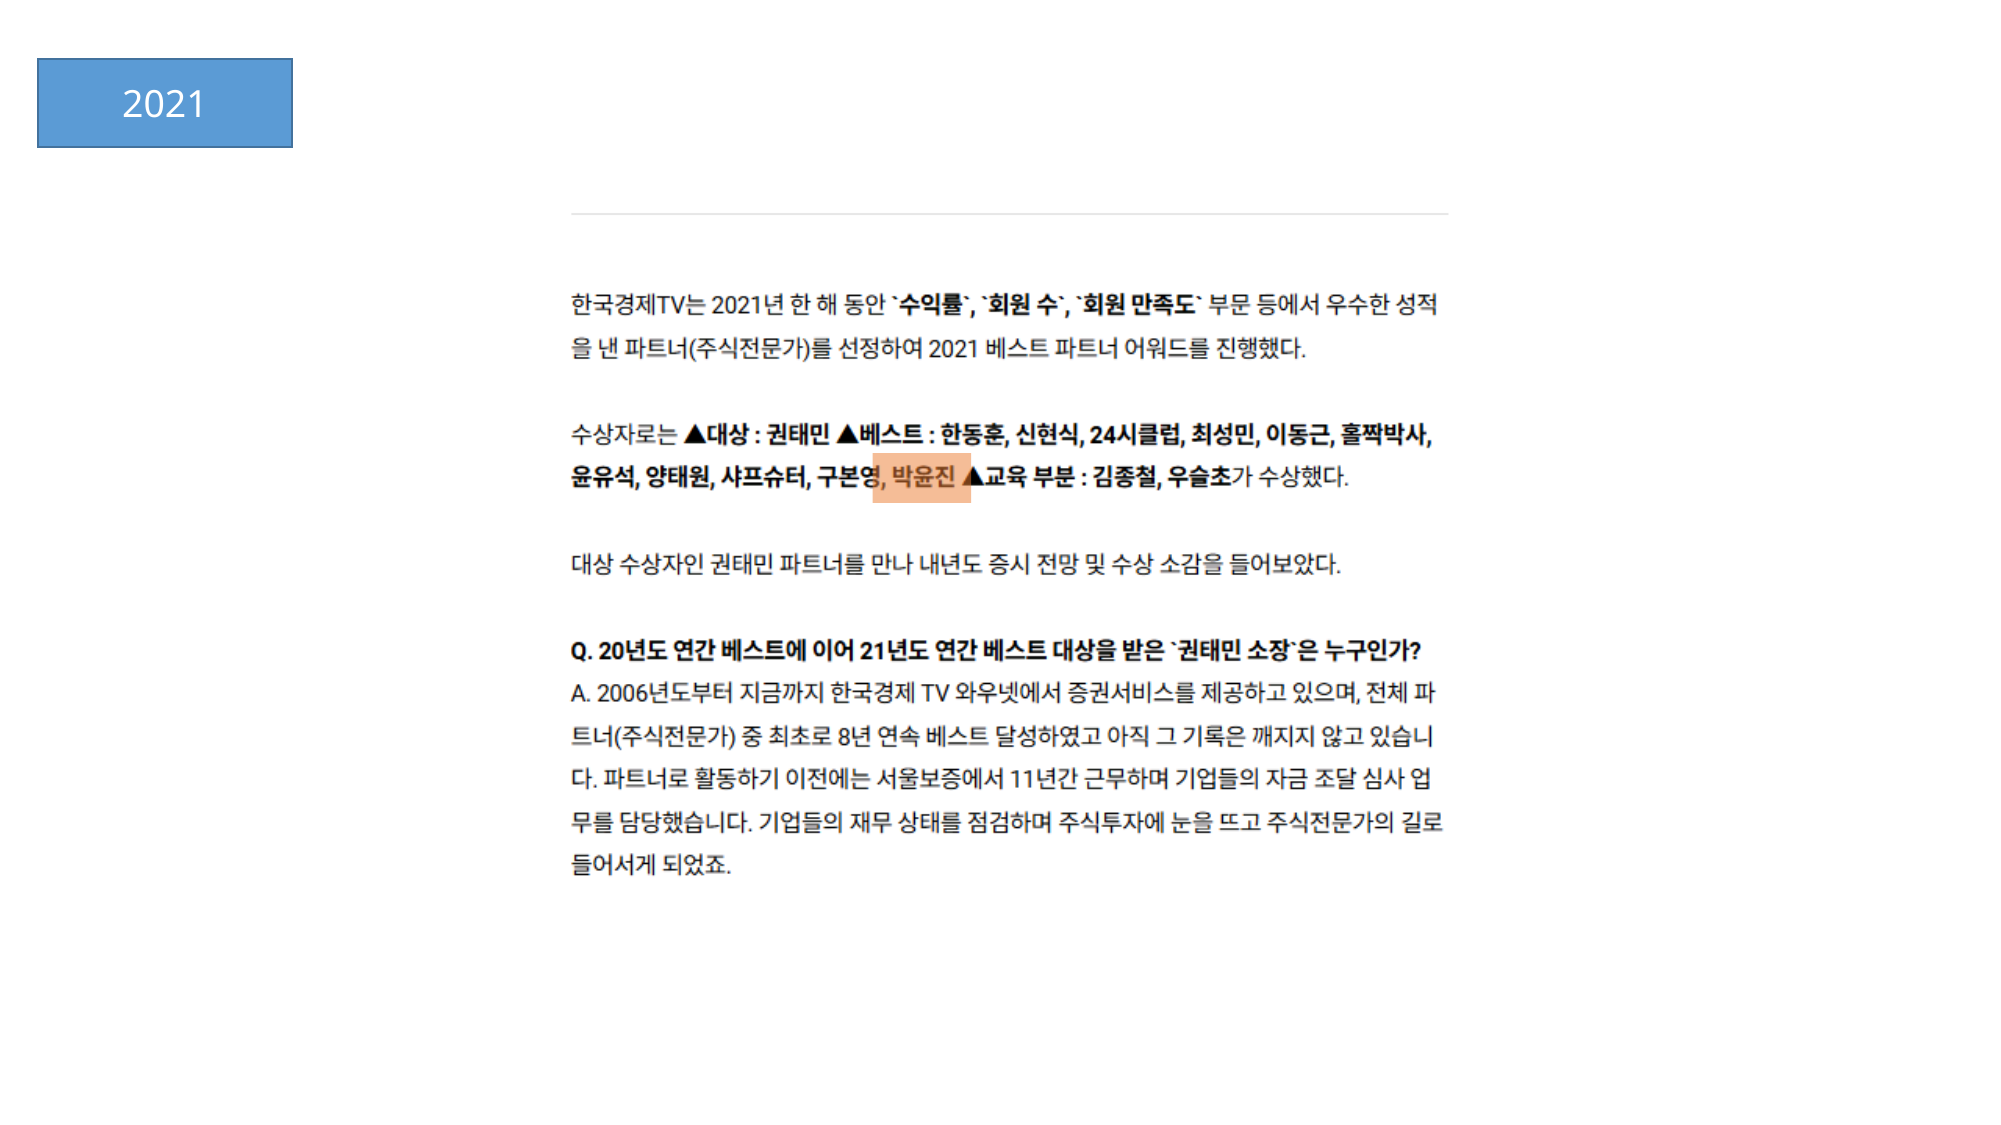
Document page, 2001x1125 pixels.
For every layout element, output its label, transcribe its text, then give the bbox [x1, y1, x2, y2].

picture [470, 201, 1530, 924]
text_box 2021 [37, 58, 293, 148]
